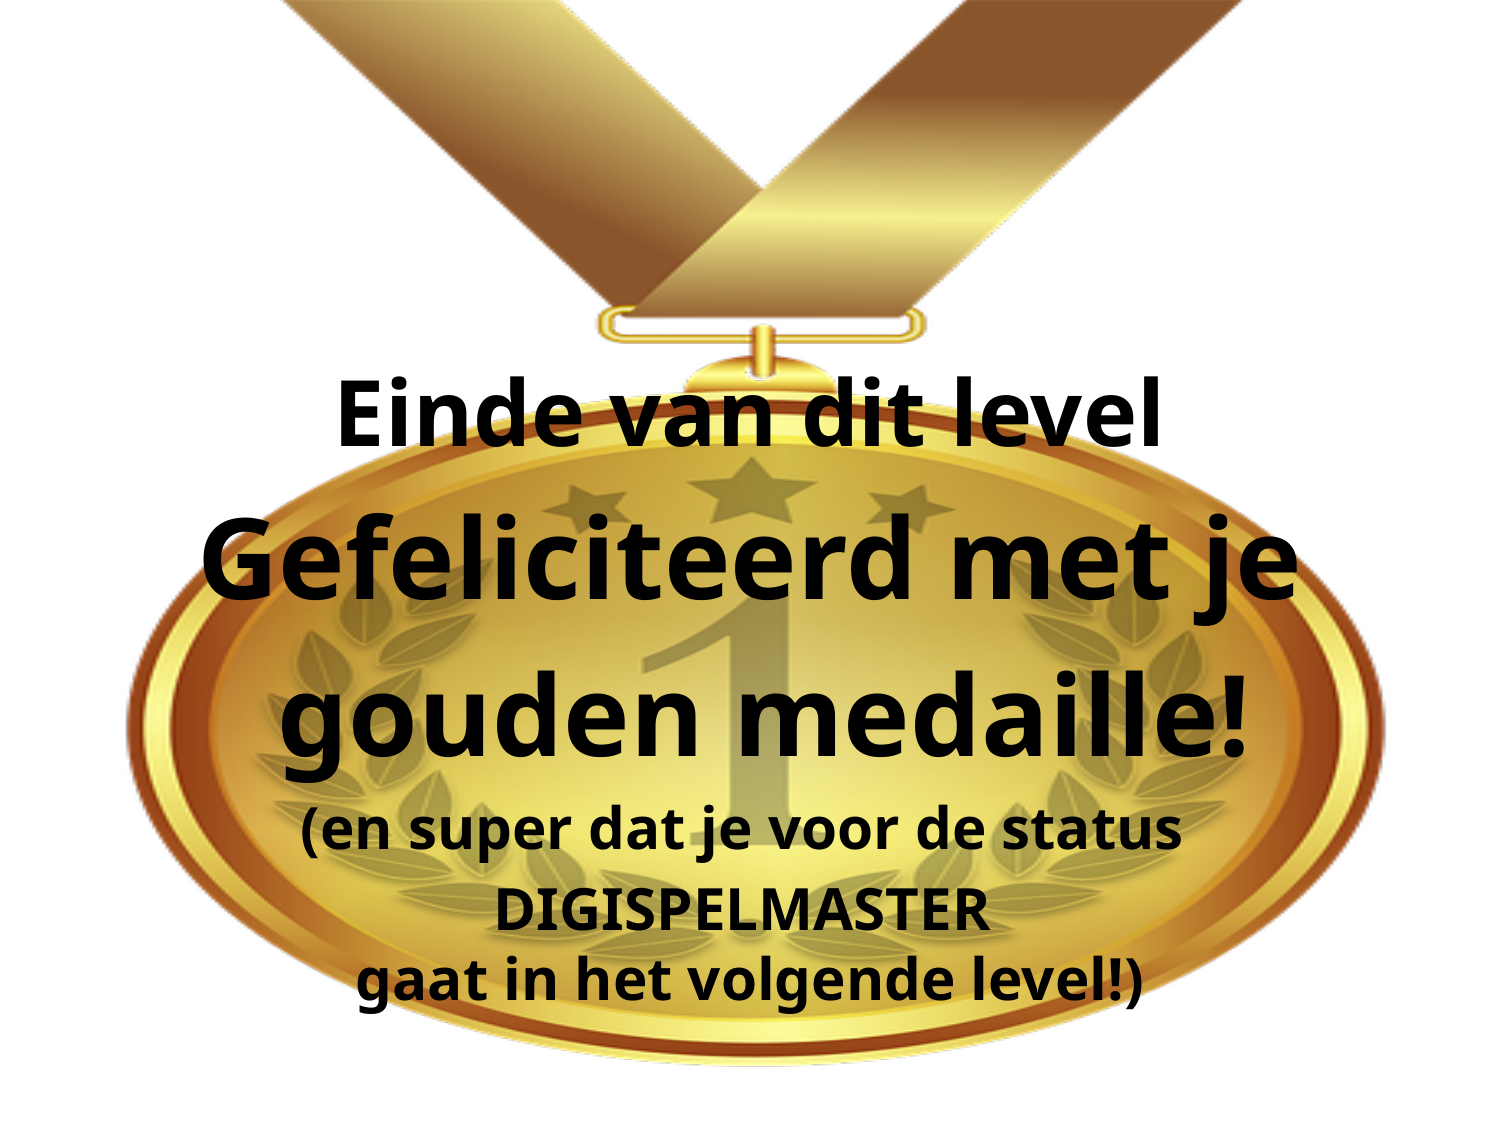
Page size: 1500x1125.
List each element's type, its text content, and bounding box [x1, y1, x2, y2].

picture [0, 0, 1500, 1125]
list Einde van dit level Gefeliciteerd met je gouden medaille! (en super dat je voor de status DIGISPELMASTER gaat in het volgende level!) [75, 90, 1425, 1125]
